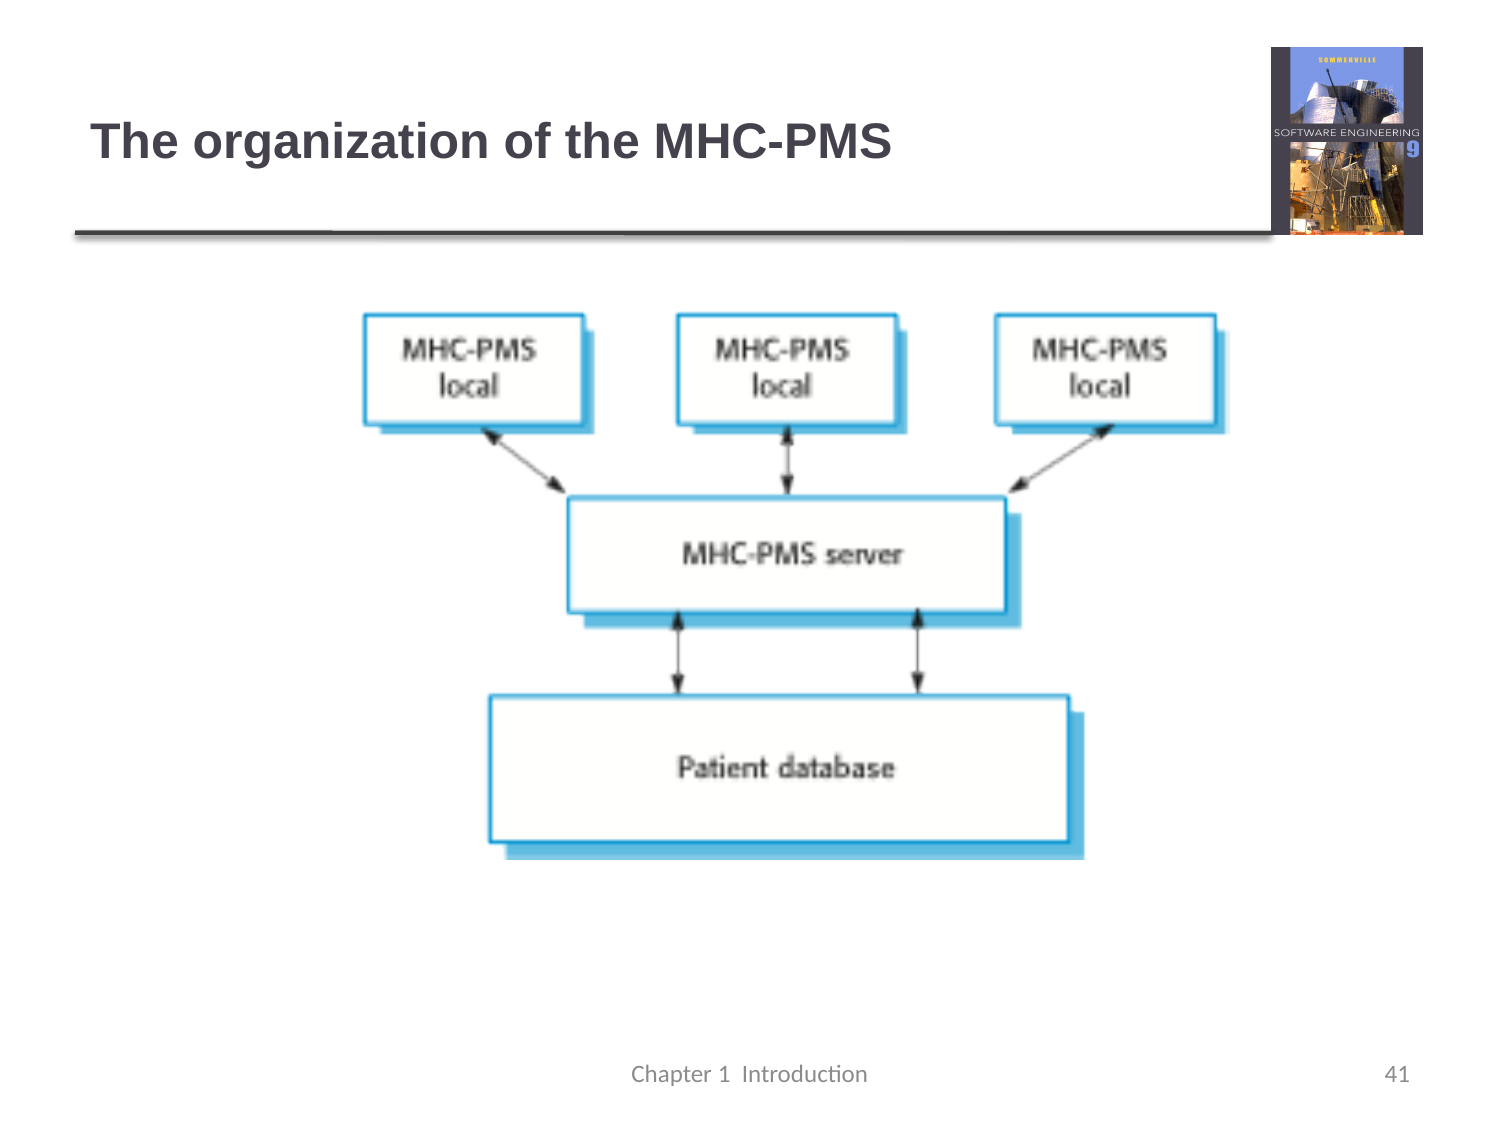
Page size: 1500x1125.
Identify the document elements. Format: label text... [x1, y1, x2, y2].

picture [361, 311, 1230, 860]
slide_number 41 [1074, 1042, 1425, 1103]
title The organization of the MHC-PMS [74, 44, 1272, 233]
picture [1272, 47, 1423, 235]
footer Chapter 1 Introduction [512, 1042, 988, 1103]
